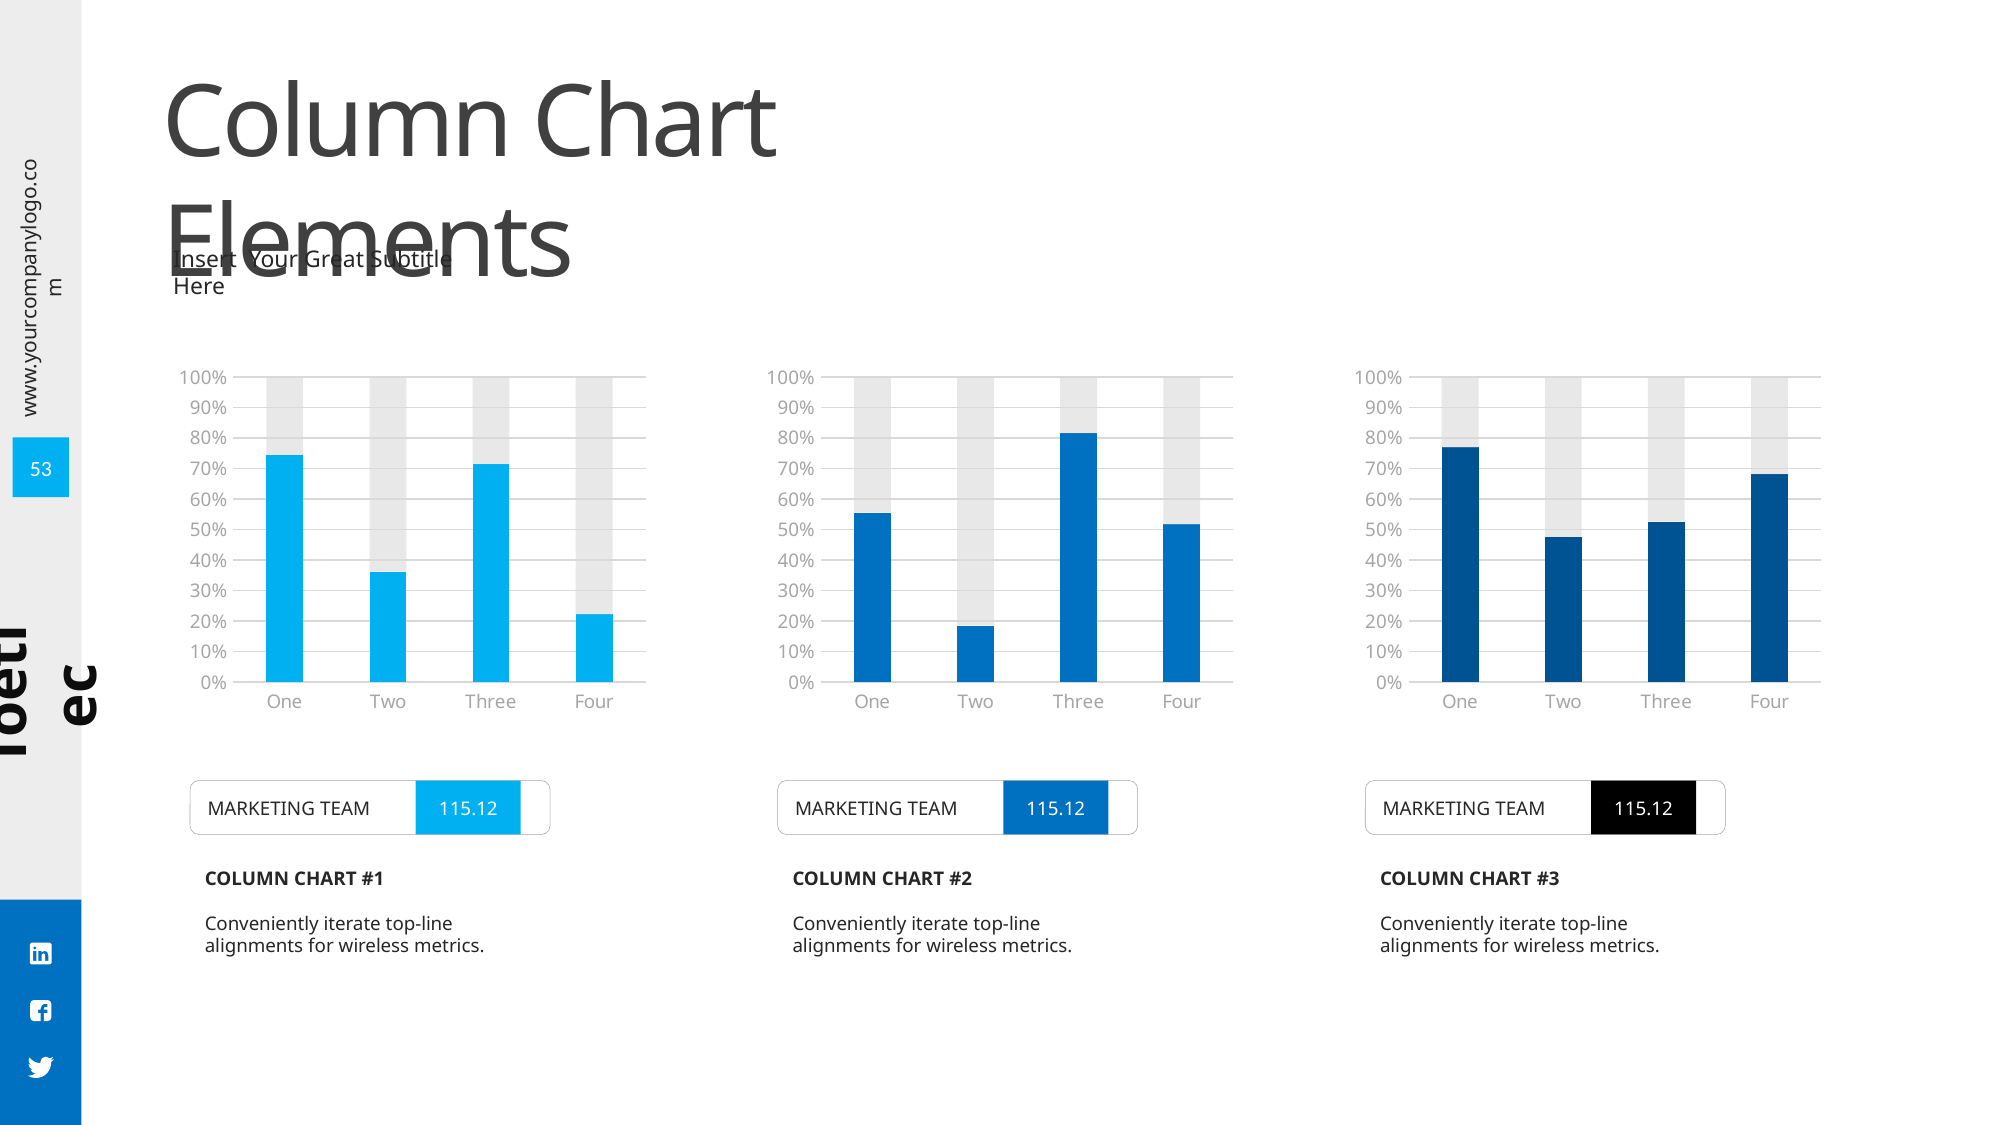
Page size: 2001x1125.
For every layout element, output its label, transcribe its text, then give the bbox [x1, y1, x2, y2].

slide_number 53 [12, 437, 69, 498]
text_box COLUMN CHART #3 Conveniently iterate top-line alignments for wireless metrics. [1365, 859, 1726, 964]
text_box Insert Your Great Subtitle Here [158, 237, 512, 307]
text_box 115.12 [415, 779, 522, 835]
text_box 115.12 [1002, 779, 1109, 835]
text_box MARKETING TEAM [776, 779, 1139, 836]
text_box COLUMN CHART #1 Conveniently iterate top-line alignments for wireless metrics. [190, 859, 550, 964]
chart [169, 356, 656, 722]
chart [756, 356, 1244, 722]
text_box COLUMN CHART #2 Conveniently iterate top-line alignments for wireless metrics. [777, 859, 1138, 964]
text_box MARKETING TEAM [188, 779, 552, 836]
text_box Column Chart Elements [147, 116, 987, 236]
text_box MARKETING TEAM [1364, 779, 1727, 836]
text_box 115.12 [1590, 779, 1697, 835]
chart [1344, 356, 1831, 722]
